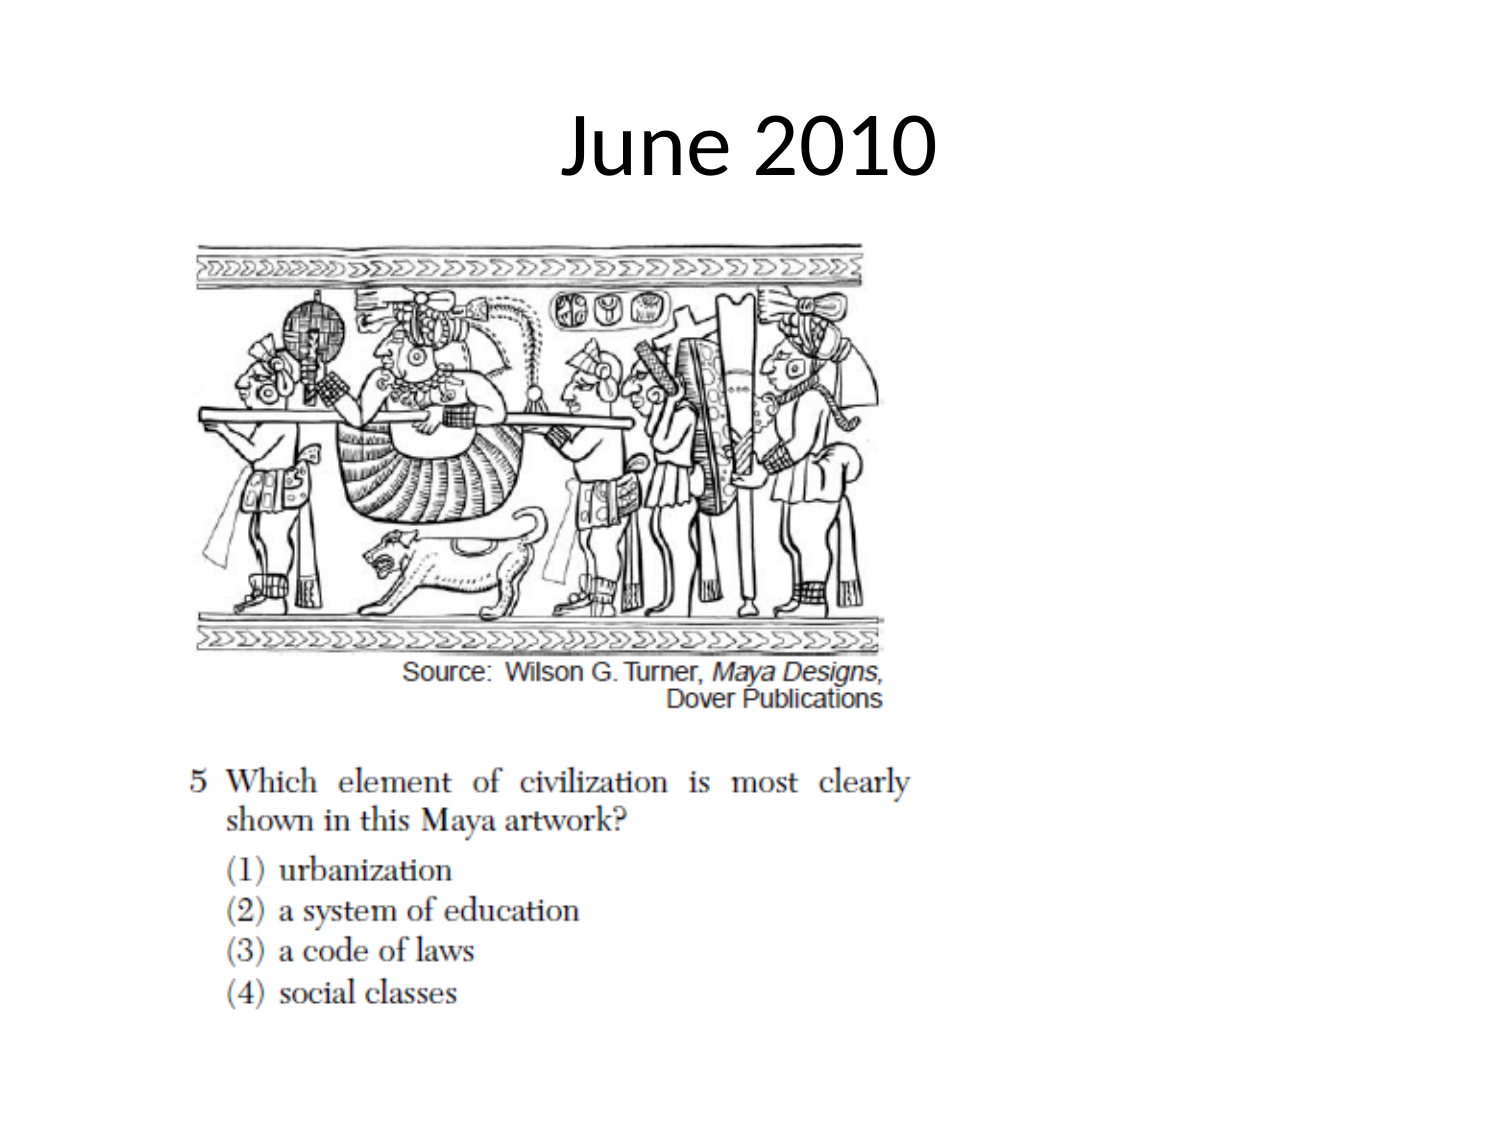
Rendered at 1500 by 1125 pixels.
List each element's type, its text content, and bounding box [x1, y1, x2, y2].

title June 2010 [75, 45, 1425, 233]
picture [174, 242, 998, 1026]
